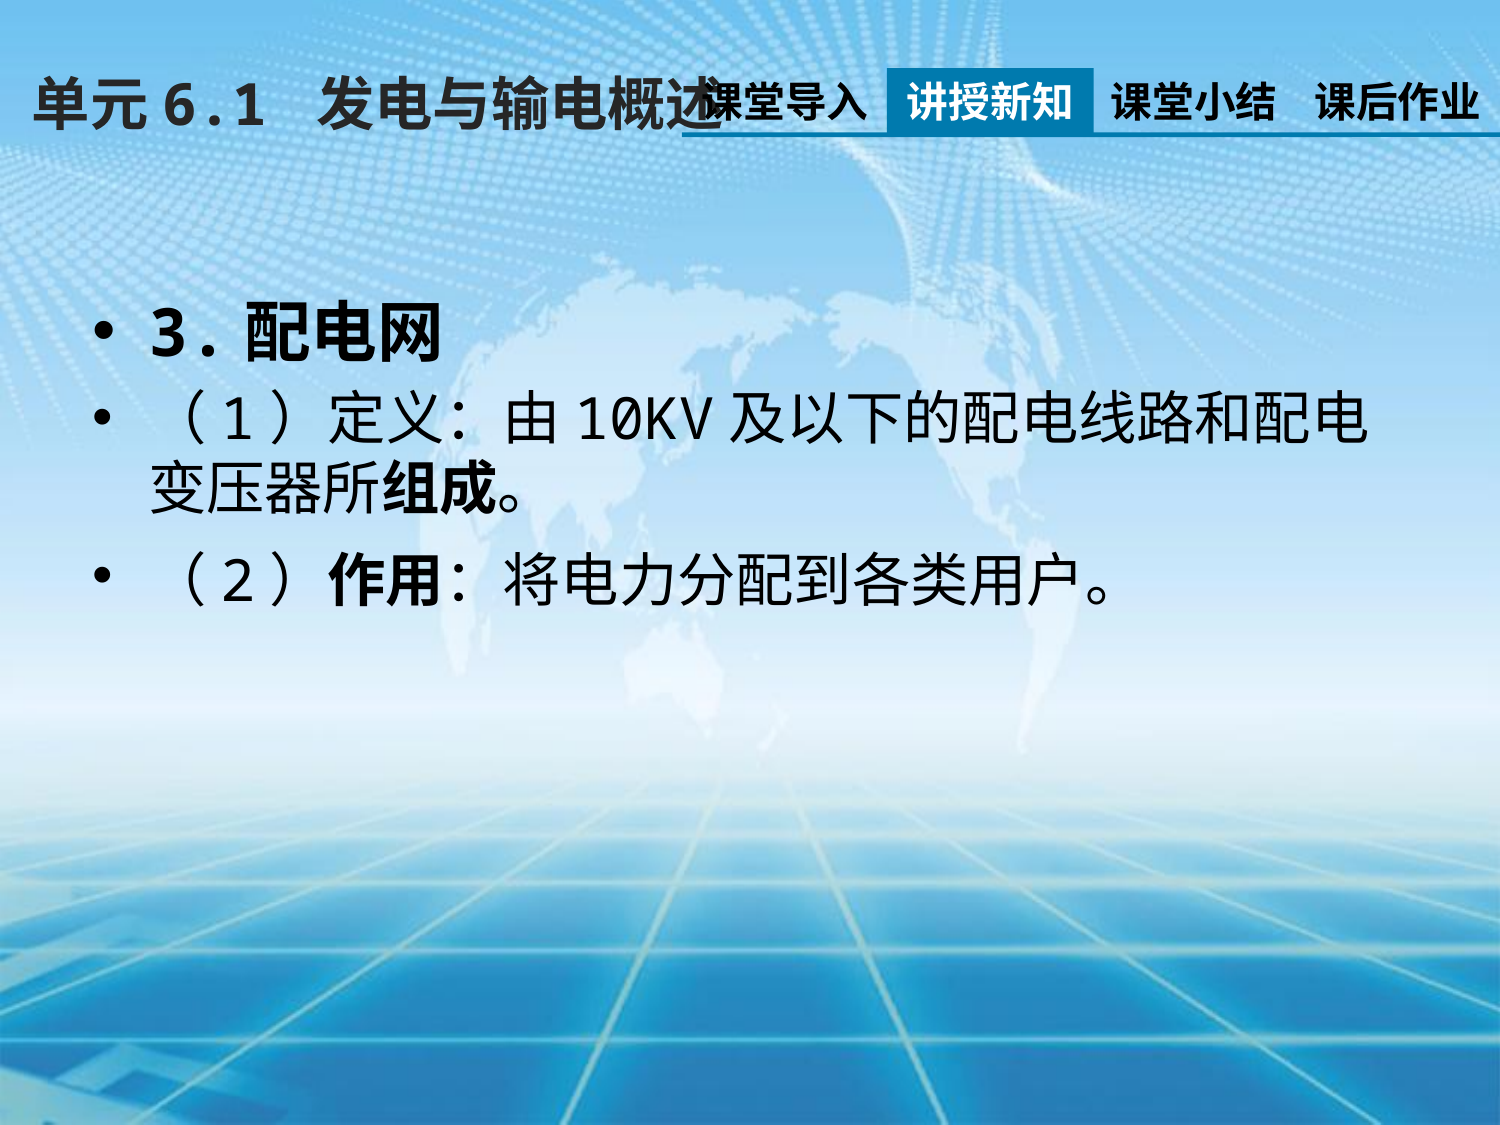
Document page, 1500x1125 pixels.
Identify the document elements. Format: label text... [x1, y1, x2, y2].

picture [0, 0, 1500, 1125]
text_box 3.配电网 （1）定义：由10KV及以下的配电线路和配电变压器所组成。 （2）作用：将电力分配到各类用户。 [77, 282, 1428, 707]
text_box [16, 59, 1500, 145]
